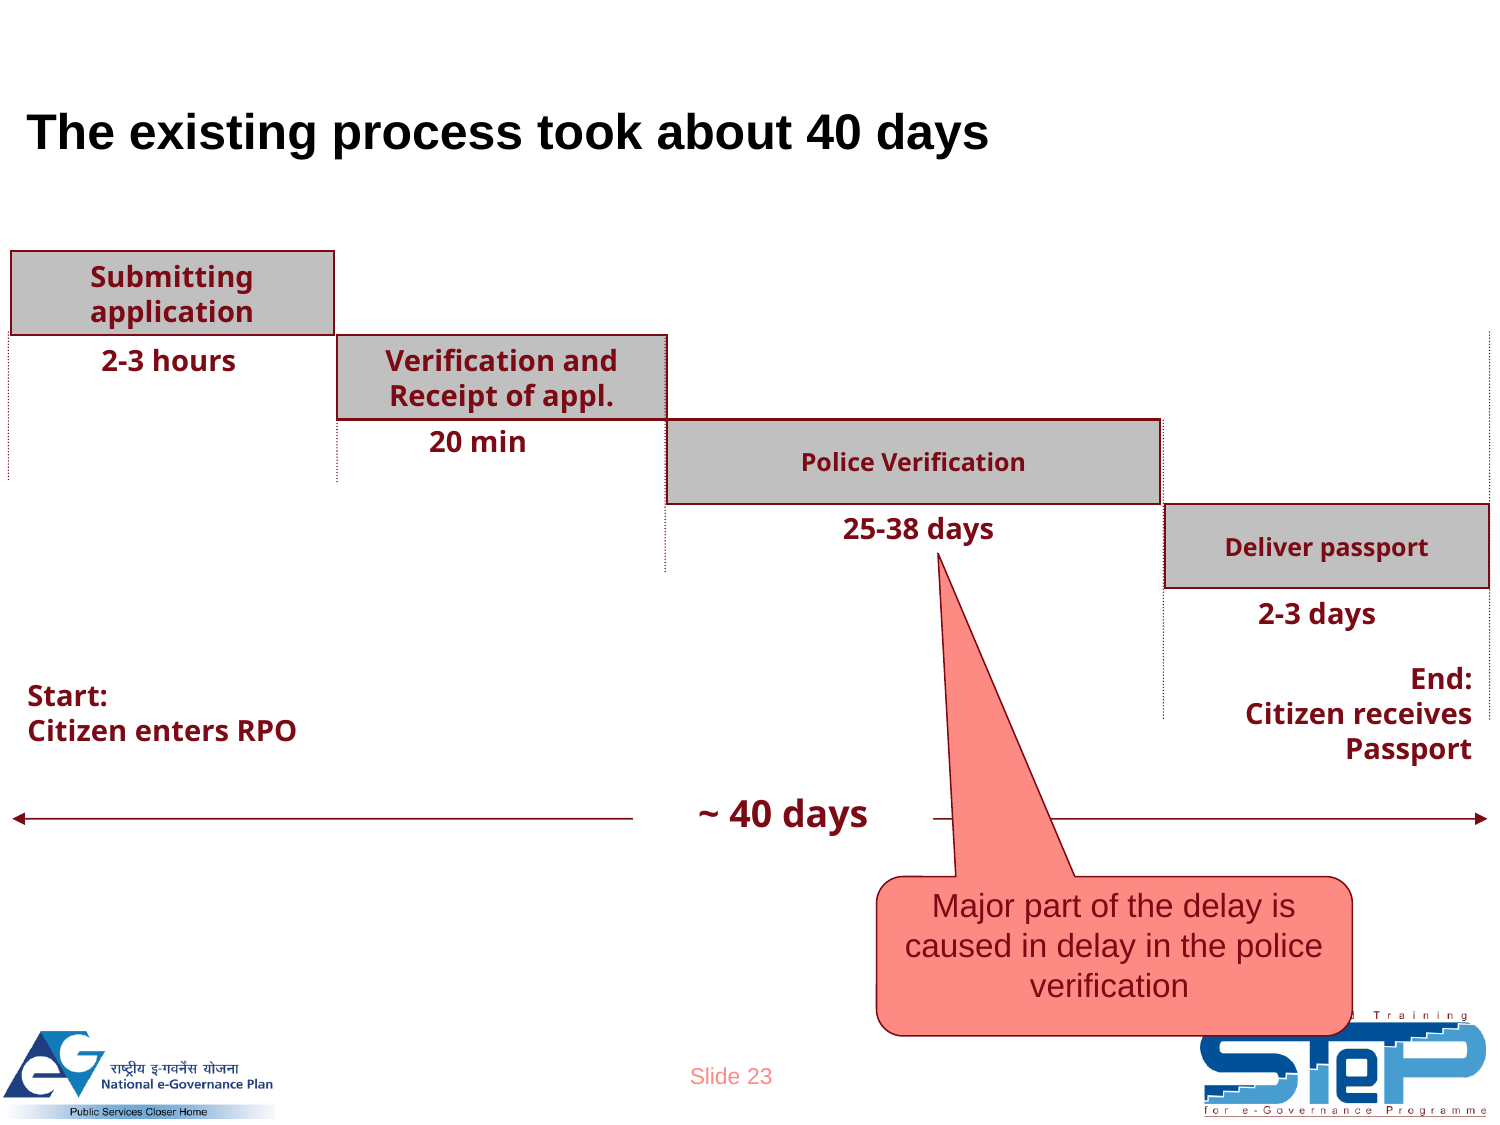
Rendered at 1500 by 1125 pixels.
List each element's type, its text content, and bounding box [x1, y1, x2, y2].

picture [2, 1031, 275, 1119]
text_box Major part of the delay is caused in delay in the police verification [876, 553, 1353, 1036]
text_box 25-38 days [801, 510, 1036, 546]
text_box Verification and Receipt of appl. [336, 335, 667, 420]
title The existing process took about 40 days [26, 99, 1472, 224]
picture [1200, 1011, 1486, 1117]
text_box ~ 40 days [633, 787, 934, 838]
text_box 2-3 days [1223, 595, 1411, 630]
text_box End: Citizen receives Passport [1187, 662, 1488, 763]
text_box [1051, 812, 1488, 826]
text_box Police Verification [667, 419, 1161, 504]
text_box [12, 812, 633, 825]
text_box Submitting application [10, 250, 334, 336]
text_box 2-3 hours [75, 342, 263, 377]
text_box Deliver passport [1164, 503, 1489, 589]
text_box Start: Citizen enters RPO [12, 662, 313, 763]
text_box 20 min [384, 424, 572, 459]
